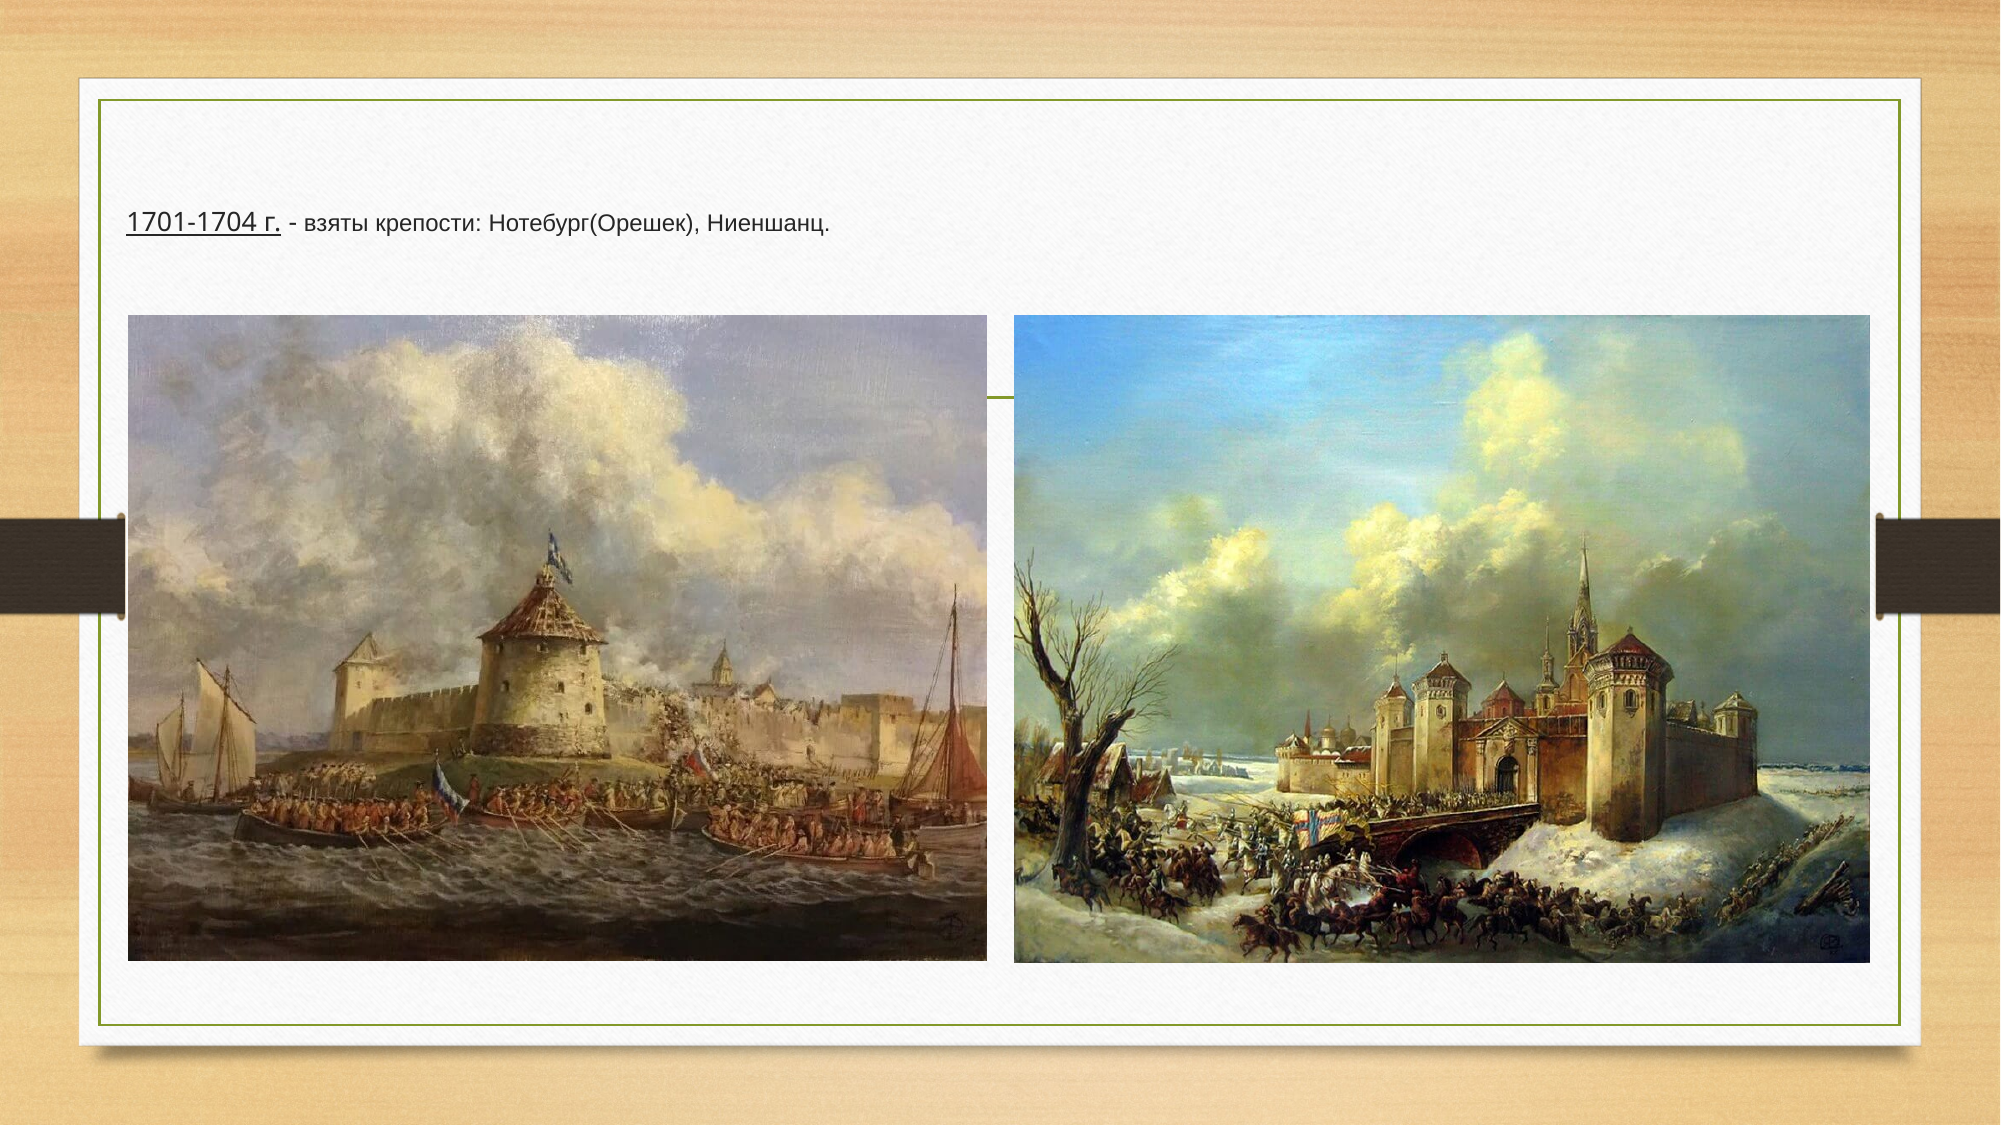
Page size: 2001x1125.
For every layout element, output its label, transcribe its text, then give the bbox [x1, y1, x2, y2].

picture [0, 0, 2001, 1125]
title 1701-1704 г. - взяты крепости: Нотебург(Орешек), Ниеншанц. [111, 161, 1891, 316]
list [1013, 315, 1870, 963]
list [127, 315, 988, 961]
